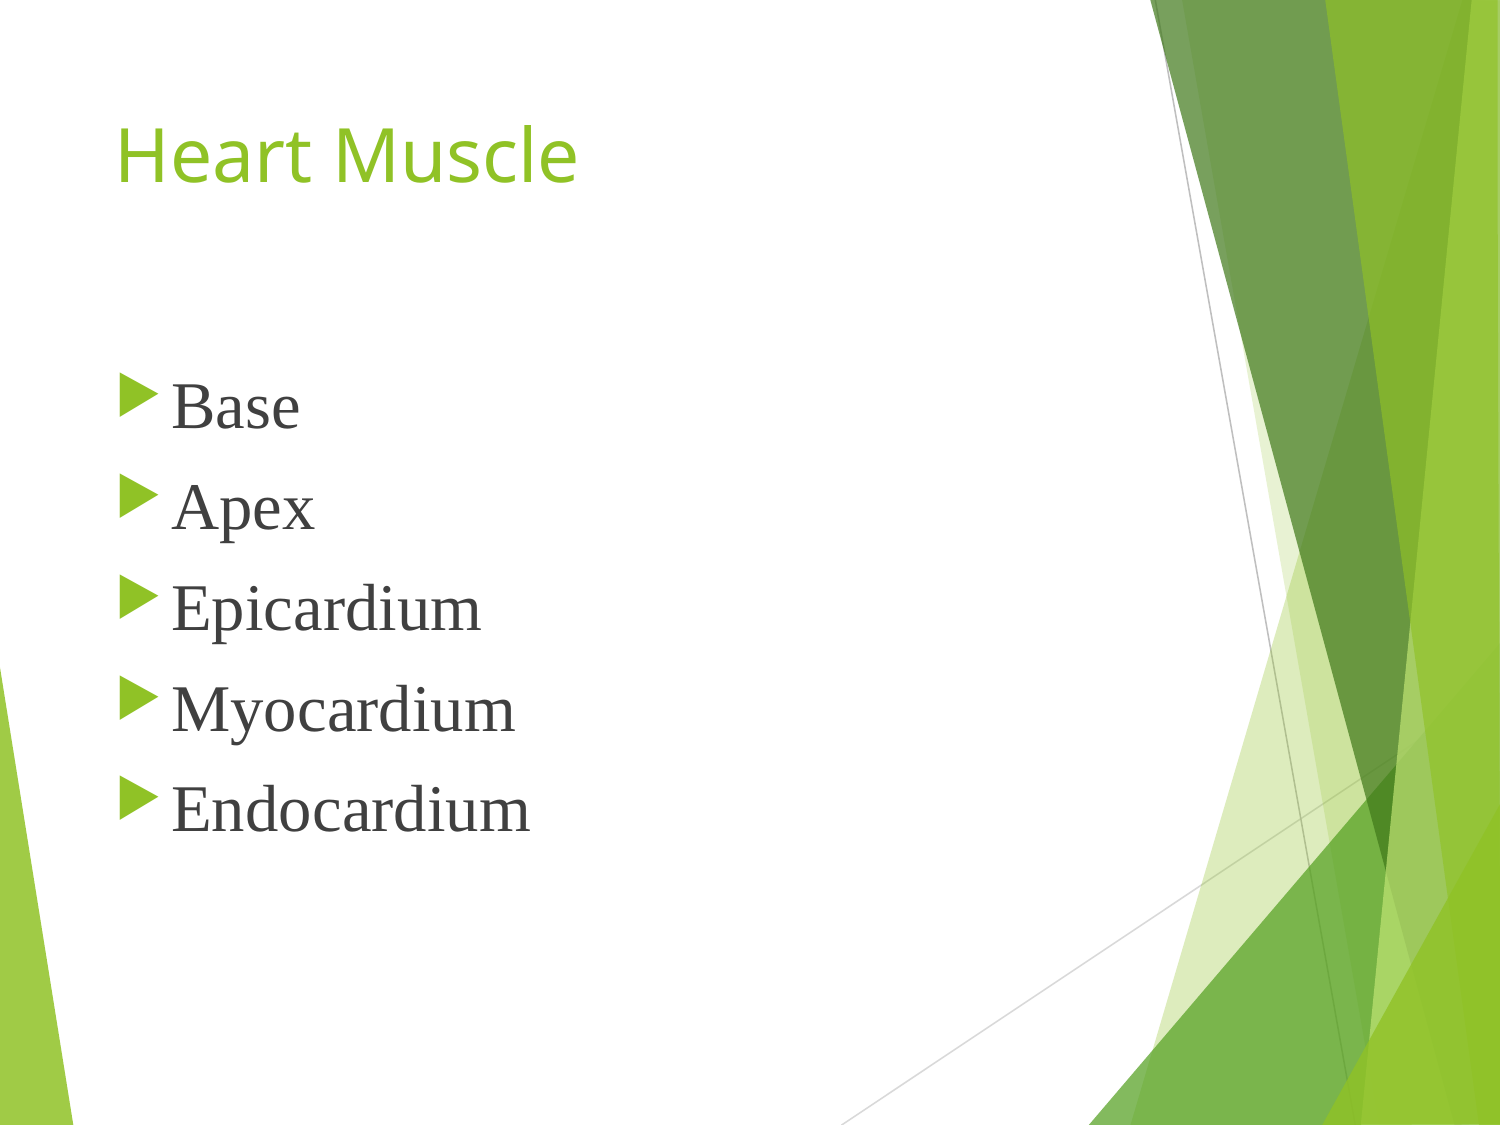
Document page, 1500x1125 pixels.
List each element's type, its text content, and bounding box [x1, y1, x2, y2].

list Base Apex Epicardium Myocardium Endocardium [99, 354, 1142, 992]
title Heart Muscle [99, 99, 1142, 317]
